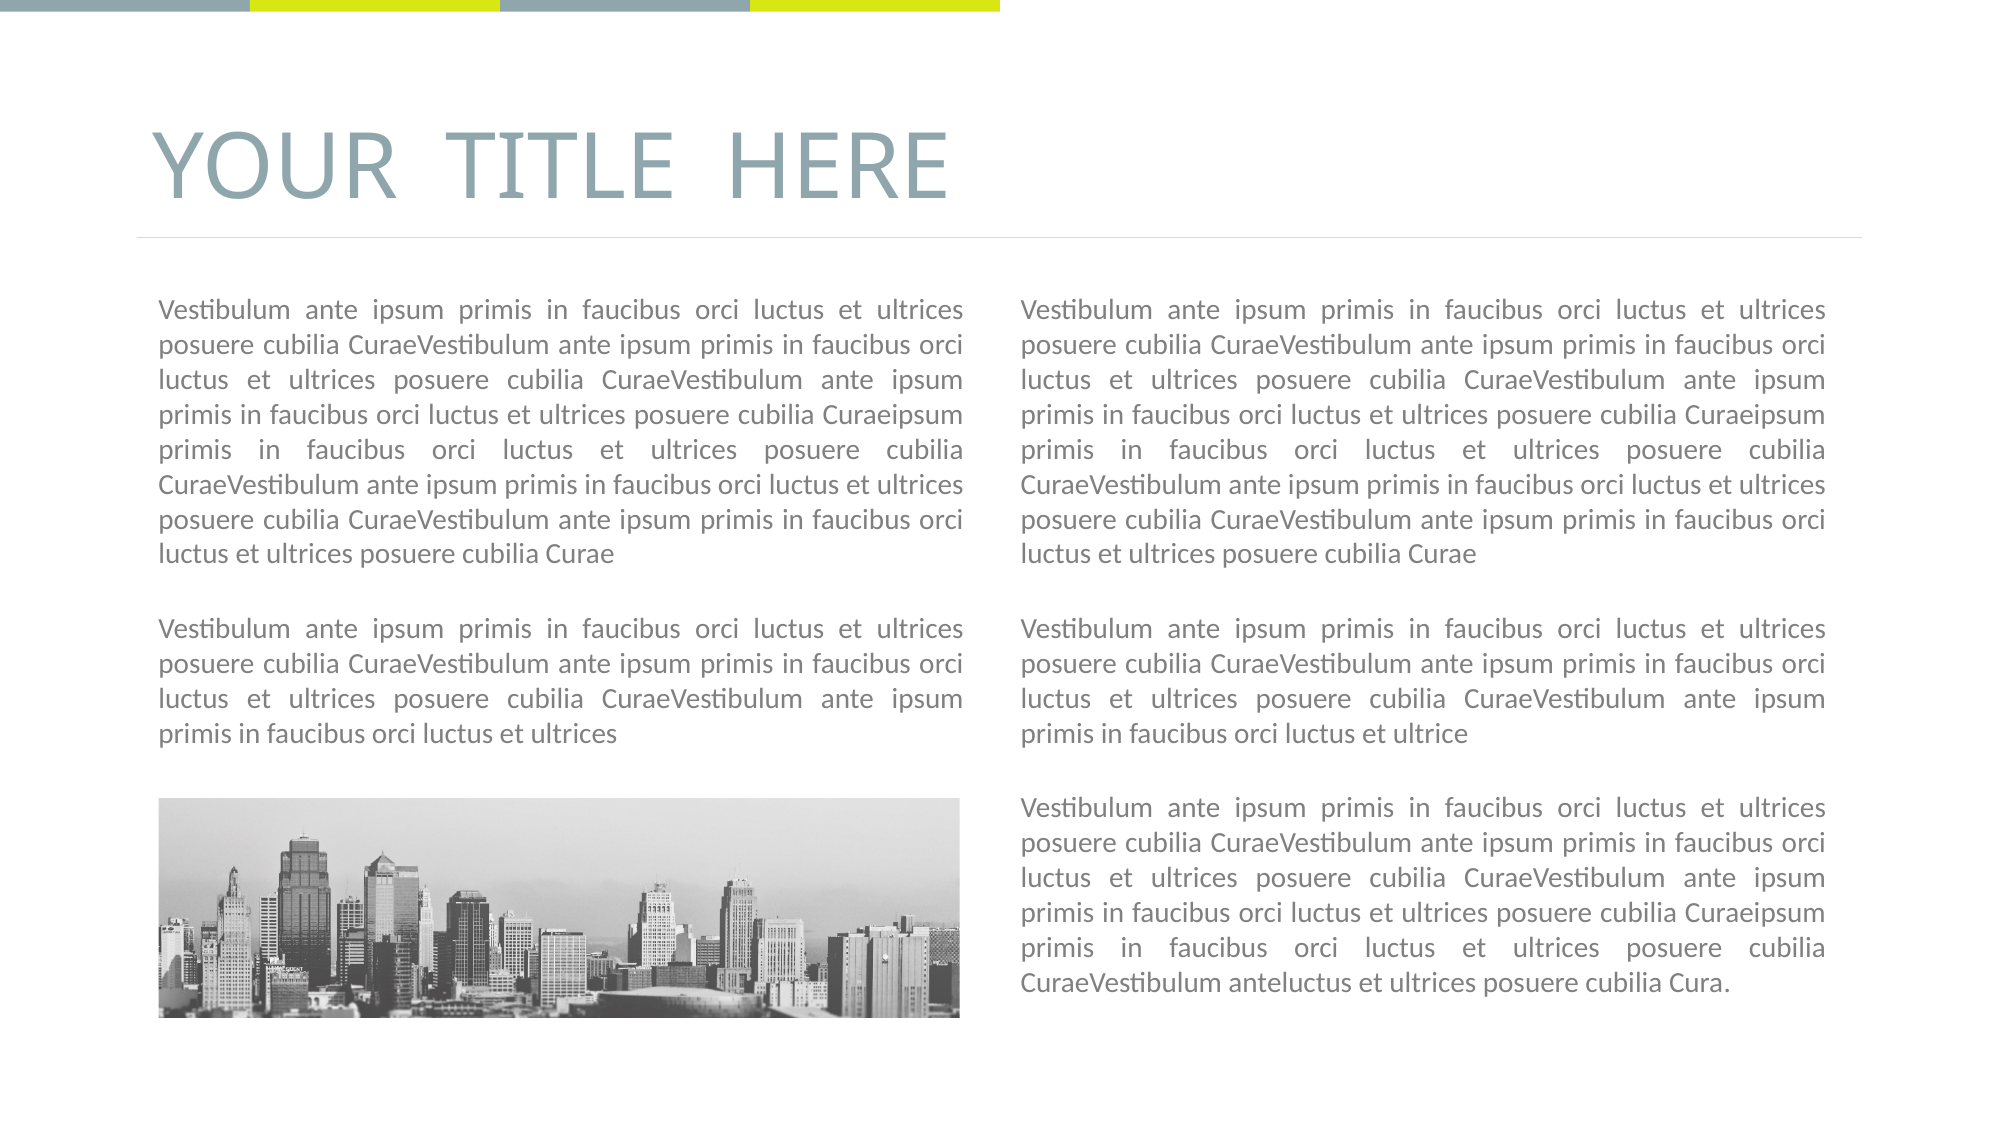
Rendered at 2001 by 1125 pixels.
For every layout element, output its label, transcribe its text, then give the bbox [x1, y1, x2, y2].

title YOUR TITLE HERE [137, 59, 1863, 278]
text_box Vestibulum ante ipsum primis in faucibus orci luctus et ultrices posuere cubilia CuraeVestibulum ante ipsum primis in faucibus orci luctus et ultrices posuere cubilia CuraeVestibulum ante ipsum primis in faucibus orci luctus et ultrices posuere cubilia Curaeipsum primis in faucibus orci luctus et ultrices posuere cubilia CuraeVestibulum anteluctus et ultrices posuere cubilia Cura. [1005, 780, 1842, 1006]
picture [158, 797, 960, 1018]
text_box Vestibulum ante ipsum primis in faucibus orci luctus et ultrices posuere cubilia CuraeVestibulum ante ipsum primis in faucibus orci luctus et ultrices posuere cubilia CuraeVestibulum ante ipsum primis in faucibus orci luctus et ultrices posuere cubilia Curaeipsum primis in faucibus orci luctus et ultrices posuere cubilia CuraeVestibulum ante ipsum primis in faucibus orci luctus et ultrices posuere cubilia CuraeVestibulum ante ipsum primis in faucibus orci luctus et ultrices posuere cubilia Curae [143, 282, 979, 578]
text_box Vestibulum ante ipsum primis in faucibus orci luctus et ultrices posuere cubilia CuraeVestibulum ante ipsum primis in faucibus orci luctus et ultrices posuere cubilia CuraeVestibulum ante ipsum primis in faucibus orci luctus et ultrices posuere cubilia Curaeipsum primis in faucibus orci luctus et ultrices posuere cubilia CuraeVestibulum ante ipsum primis in faucibus orci luctus et ultrices posuere cubilia CuraeVestibulum ante ipsum primis in faucibus orci luctus et ultrices posuere cubilia Curae [1005, 282, 1842, 578]
text_box Vestibulum ante ipsum primis in faucibus orci luctus et ultrices posuere cubilia CuraeVestibulum ante ipsum primis in faucibus orci luctus et ultrices posuere cubilia CuraeVestibulum ante ipsum primis in faucibus orci luctus et ultrices [143, 602, 979, 758]
text_box Vestibulum ante ipsum primis in faucibus orci luctus et ultrices posuere cubilia CuraeVestibulum ante ipsum primis in faucibus orci luctus et ultrices posuere cubilia CuraeVestibulum ante ipsum primis in faucibus orci luctus et ultrice [1005, 602, 1842, 758]
